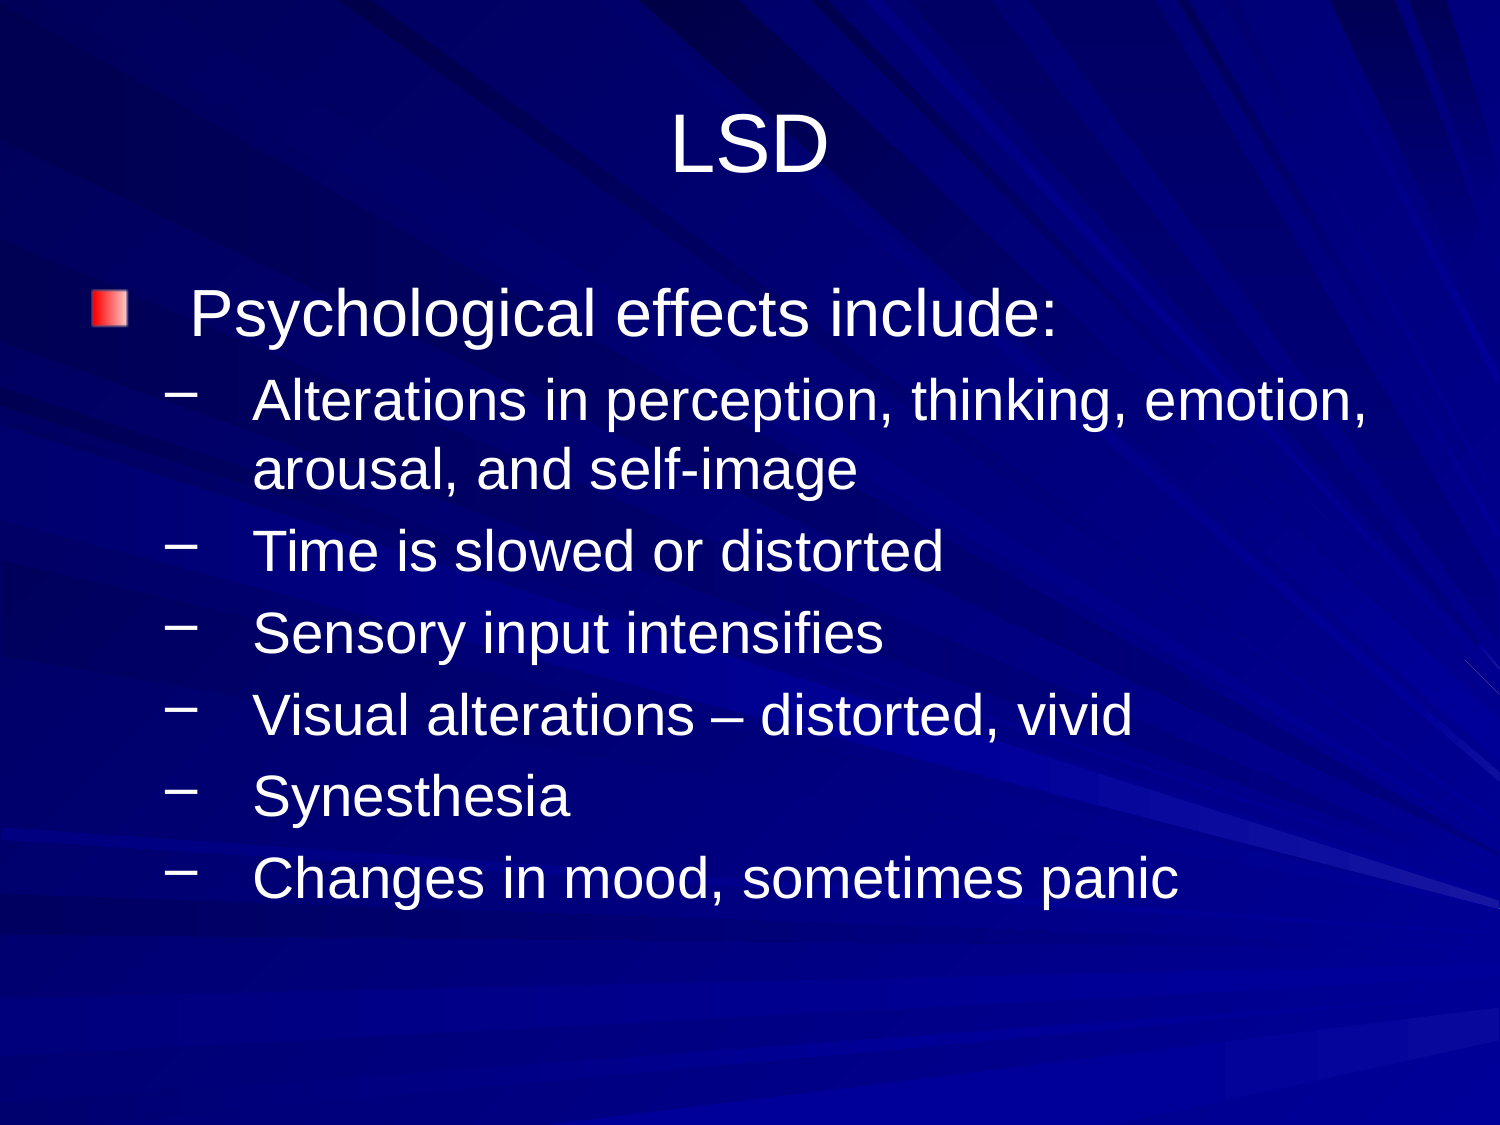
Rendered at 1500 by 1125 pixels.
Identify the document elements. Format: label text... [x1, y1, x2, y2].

picture [90, 288, 132, 331]
list Psychological effects include: Alterations in perception, thinking, emotion, arousal, and self-image Time is slowed or distorted Sensory input intensifies Visual alterations – distorted, vivid Synesthesia Changes in mood, sometimes panic [74, 262, 1426, 1006]
title LSD [74, 45, 1426, 234]
